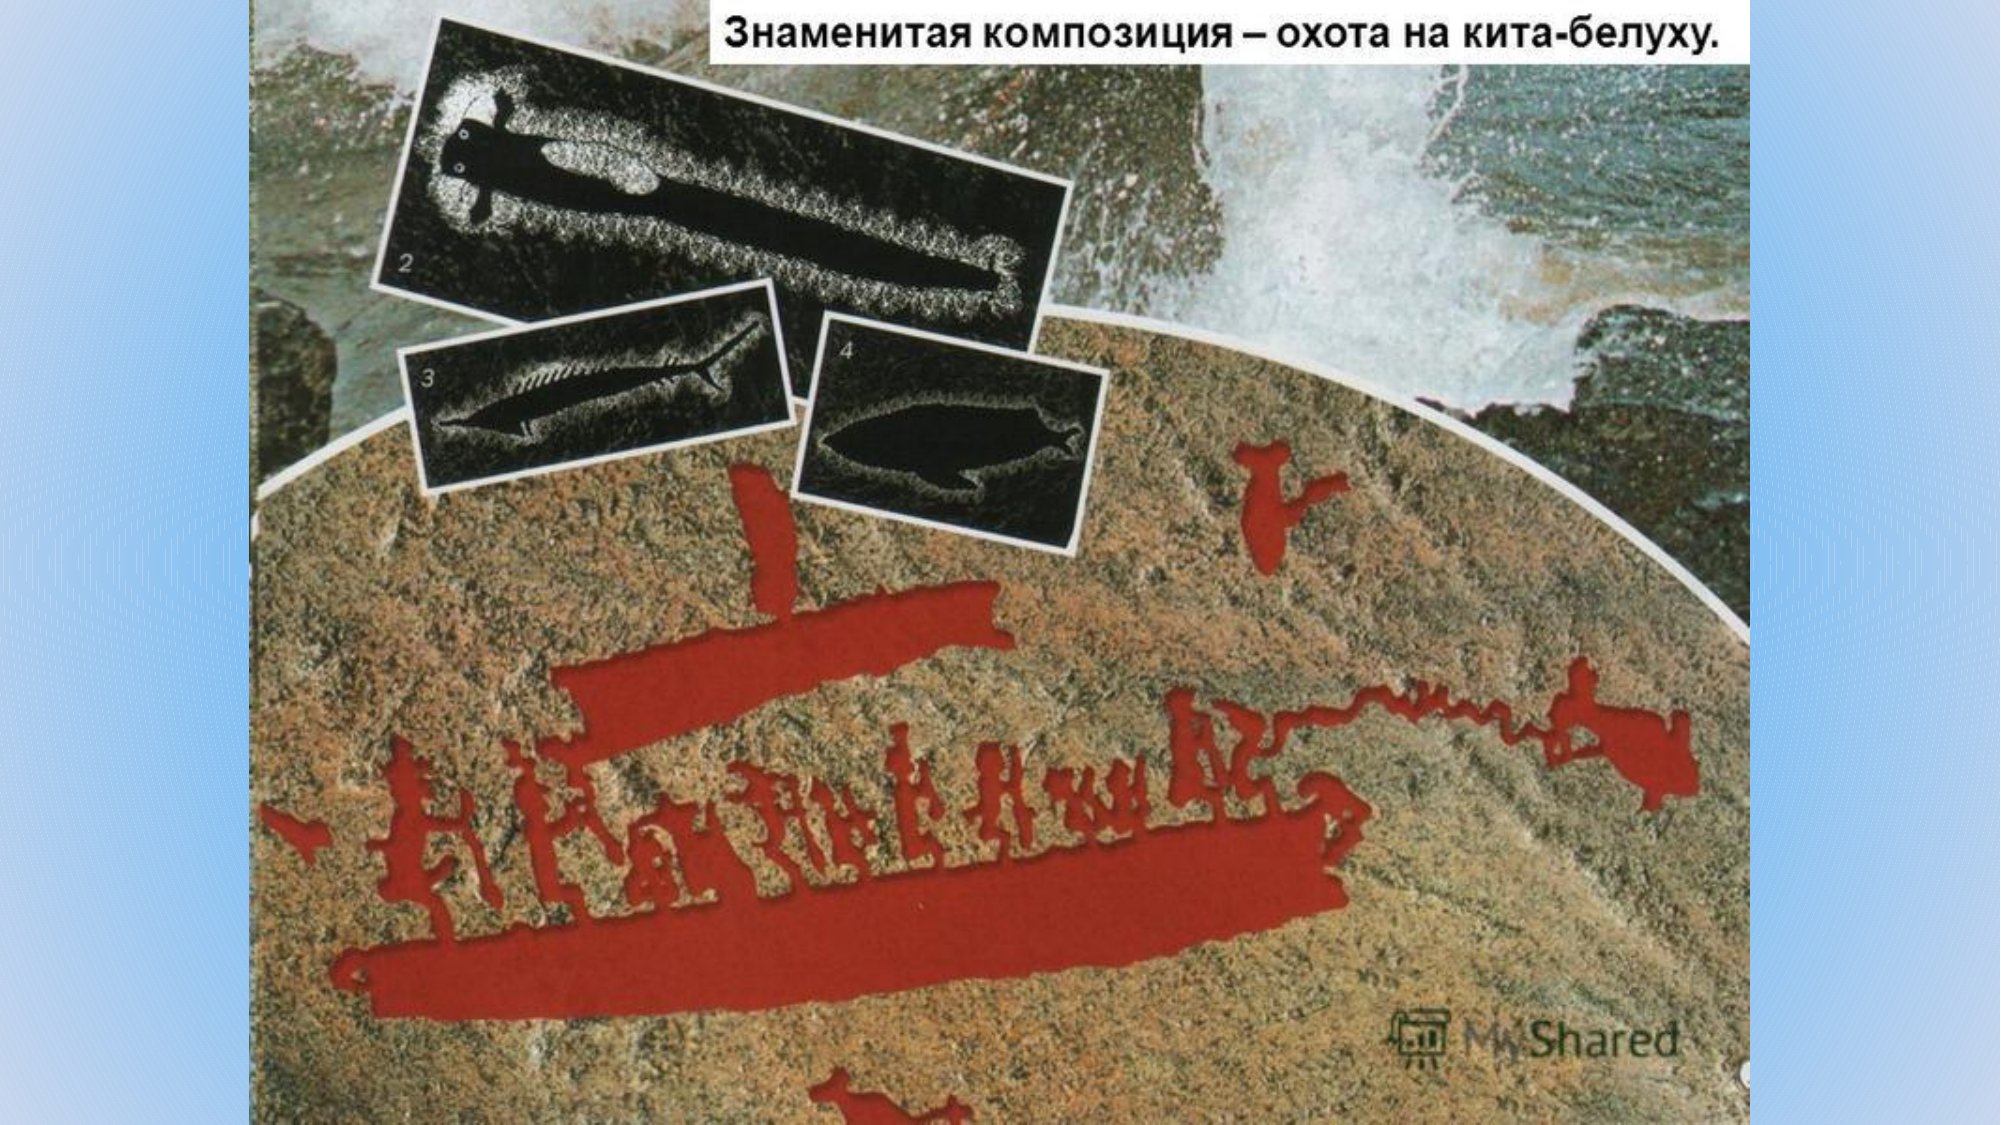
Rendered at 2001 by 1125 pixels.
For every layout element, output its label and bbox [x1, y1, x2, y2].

picture [249, 0, 1750, 1125]
